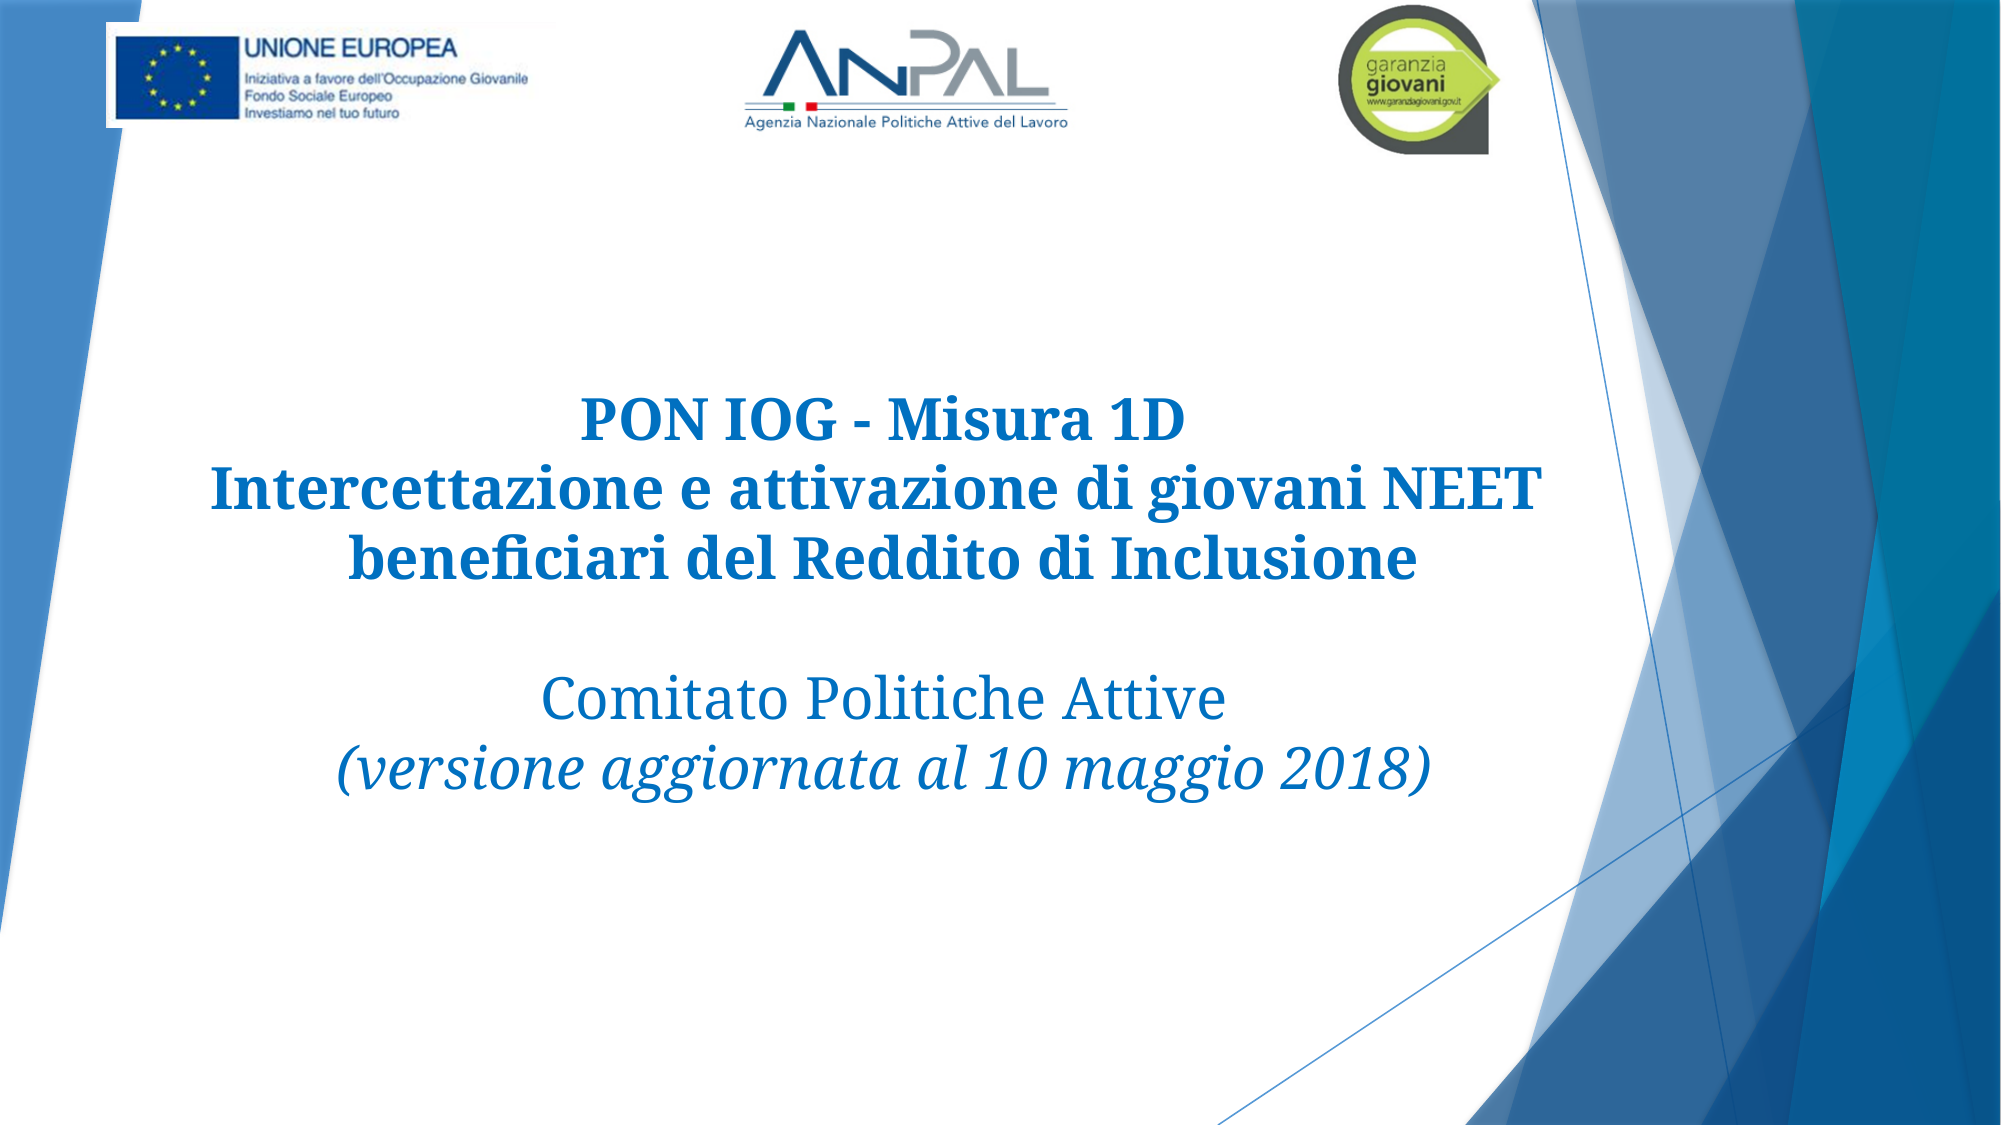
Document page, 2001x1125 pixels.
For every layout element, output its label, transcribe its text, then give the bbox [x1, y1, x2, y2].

picture [1335, 0, 1507, 159]
picture [106, 22, 556, 128]
title PON IOG - Misura 1D Intercettazione e attivazione di giovani NEET beneficiari del Reddito di Inclusione Comitato Politiche Attive (versione aggiornata al 10 maggio 2018) [150, 237, 1619, 946]
picture [729, 13, 1084, 138]
